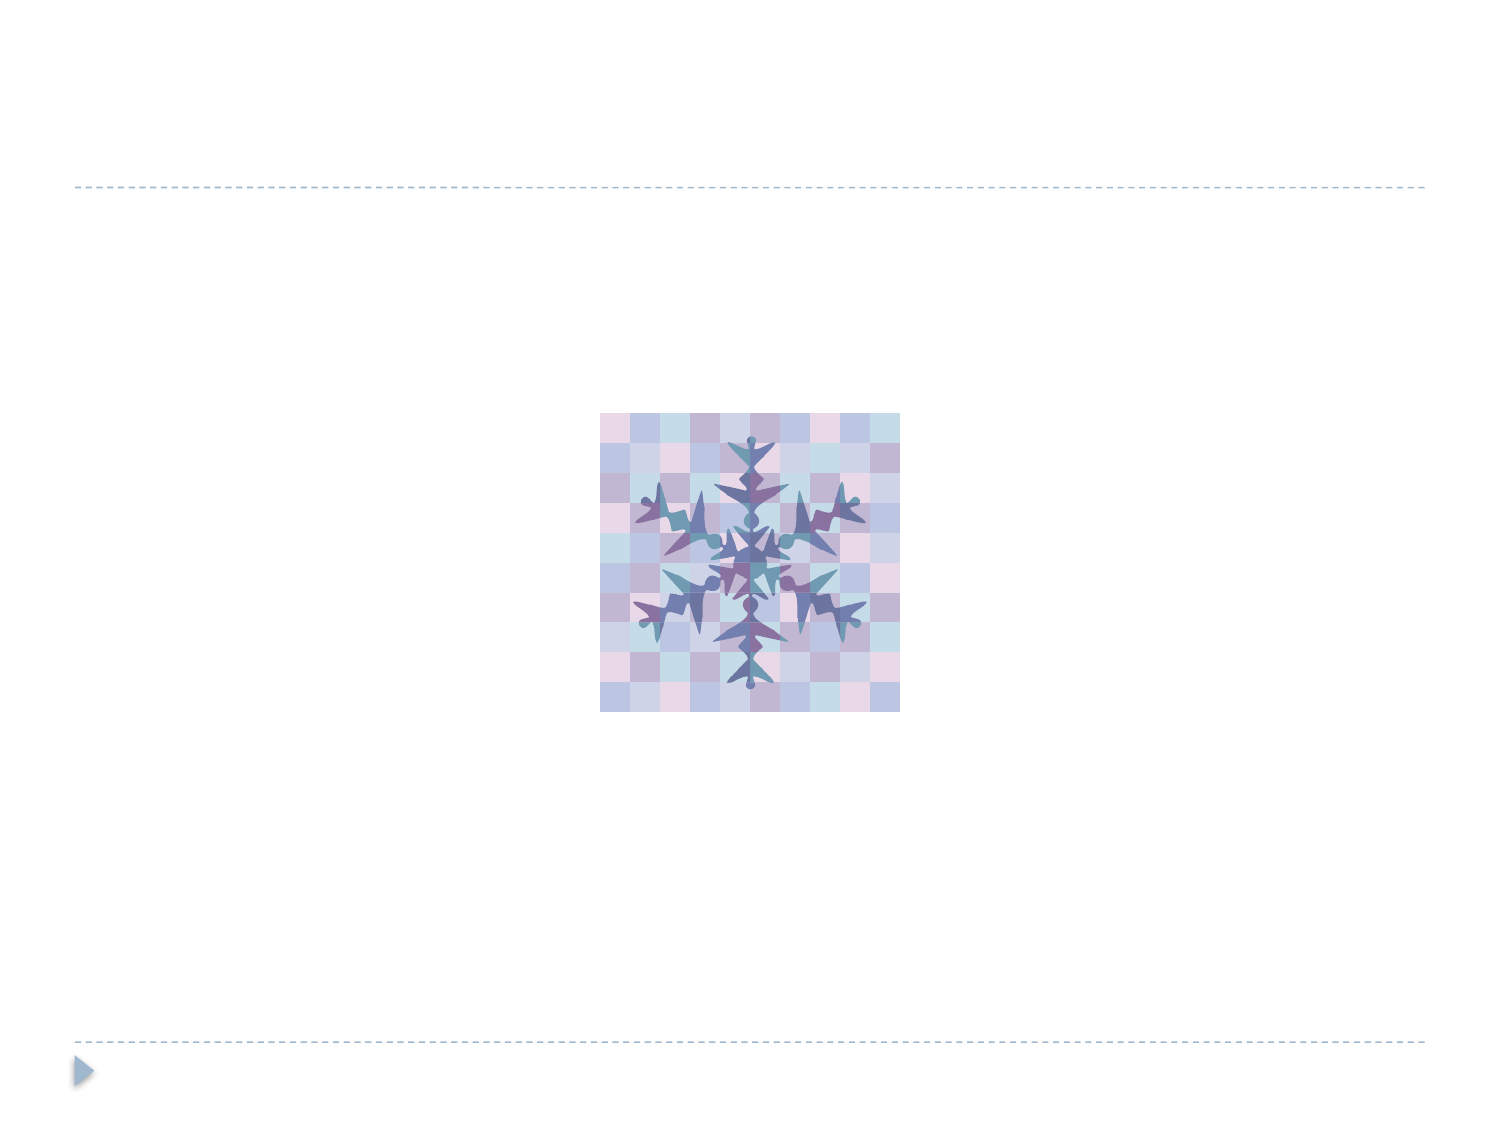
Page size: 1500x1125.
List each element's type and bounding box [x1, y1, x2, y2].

picture [599, 412, 901, 713]
